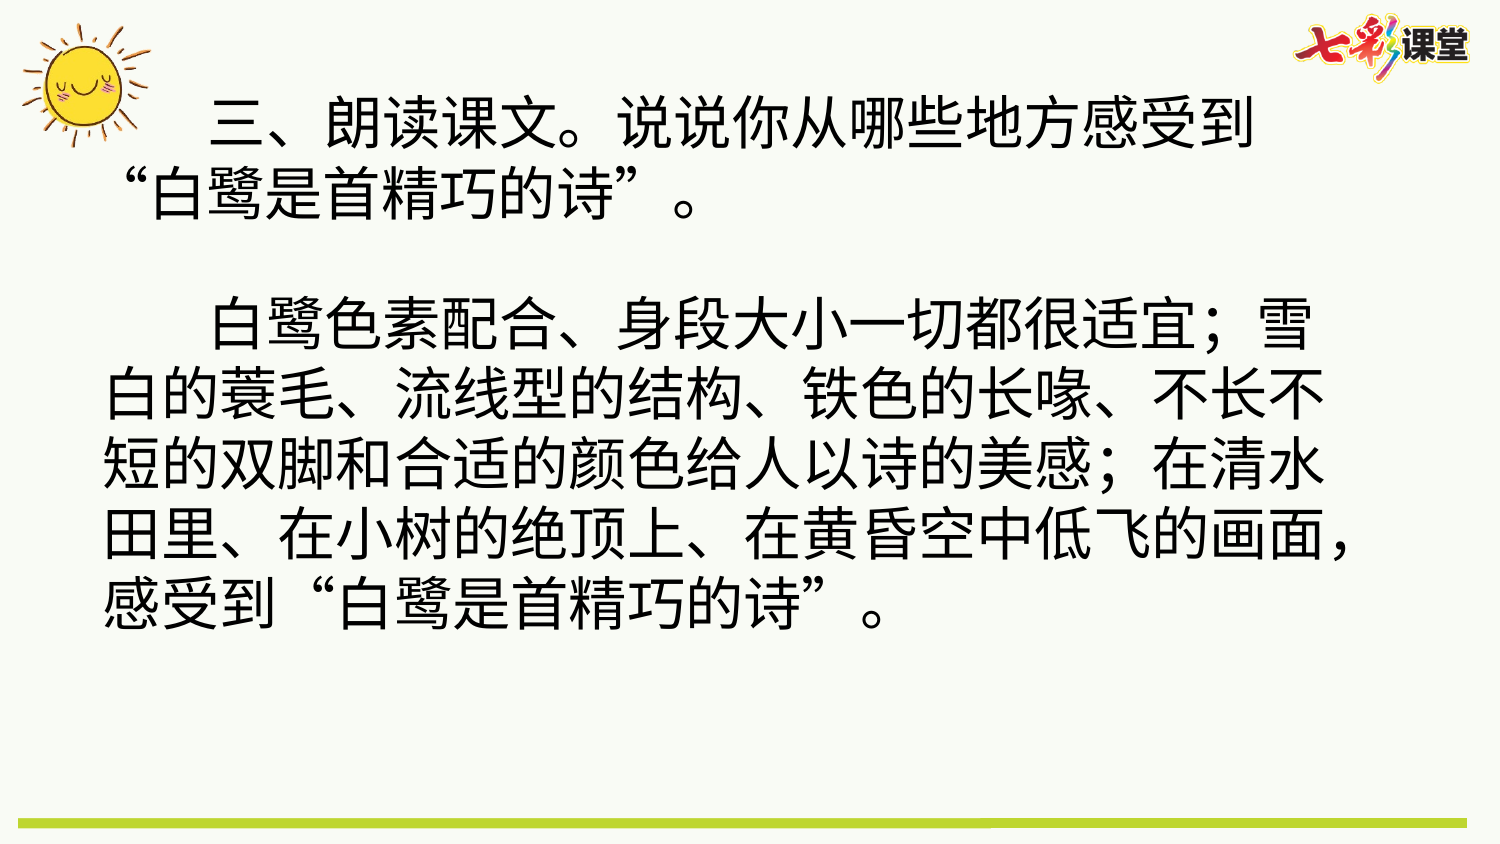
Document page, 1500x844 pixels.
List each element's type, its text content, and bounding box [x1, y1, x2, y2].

picture [1291, 9, 1472, 87]
picture [18, 771, 1467, 844]
text_box 三、朗读课文。说说你从哪些地方感受到“白鹭是首精巧的诗”。 [75, 79, 1363, 234]
picture [0, 0, 173, 172]
text_box 白鹭色素配合、身段大小一切都很适宜；雪白的蓑毛、流线型的结构、铁色的长喙、不长不短的双脚和合适的颜色给人以诗的美感；在清水田里、在小树的绝顶上、在黄昏空中低飞的画面，感受到“白鹭是首精巧的诗”。 [88, 280, 1350, 645]
